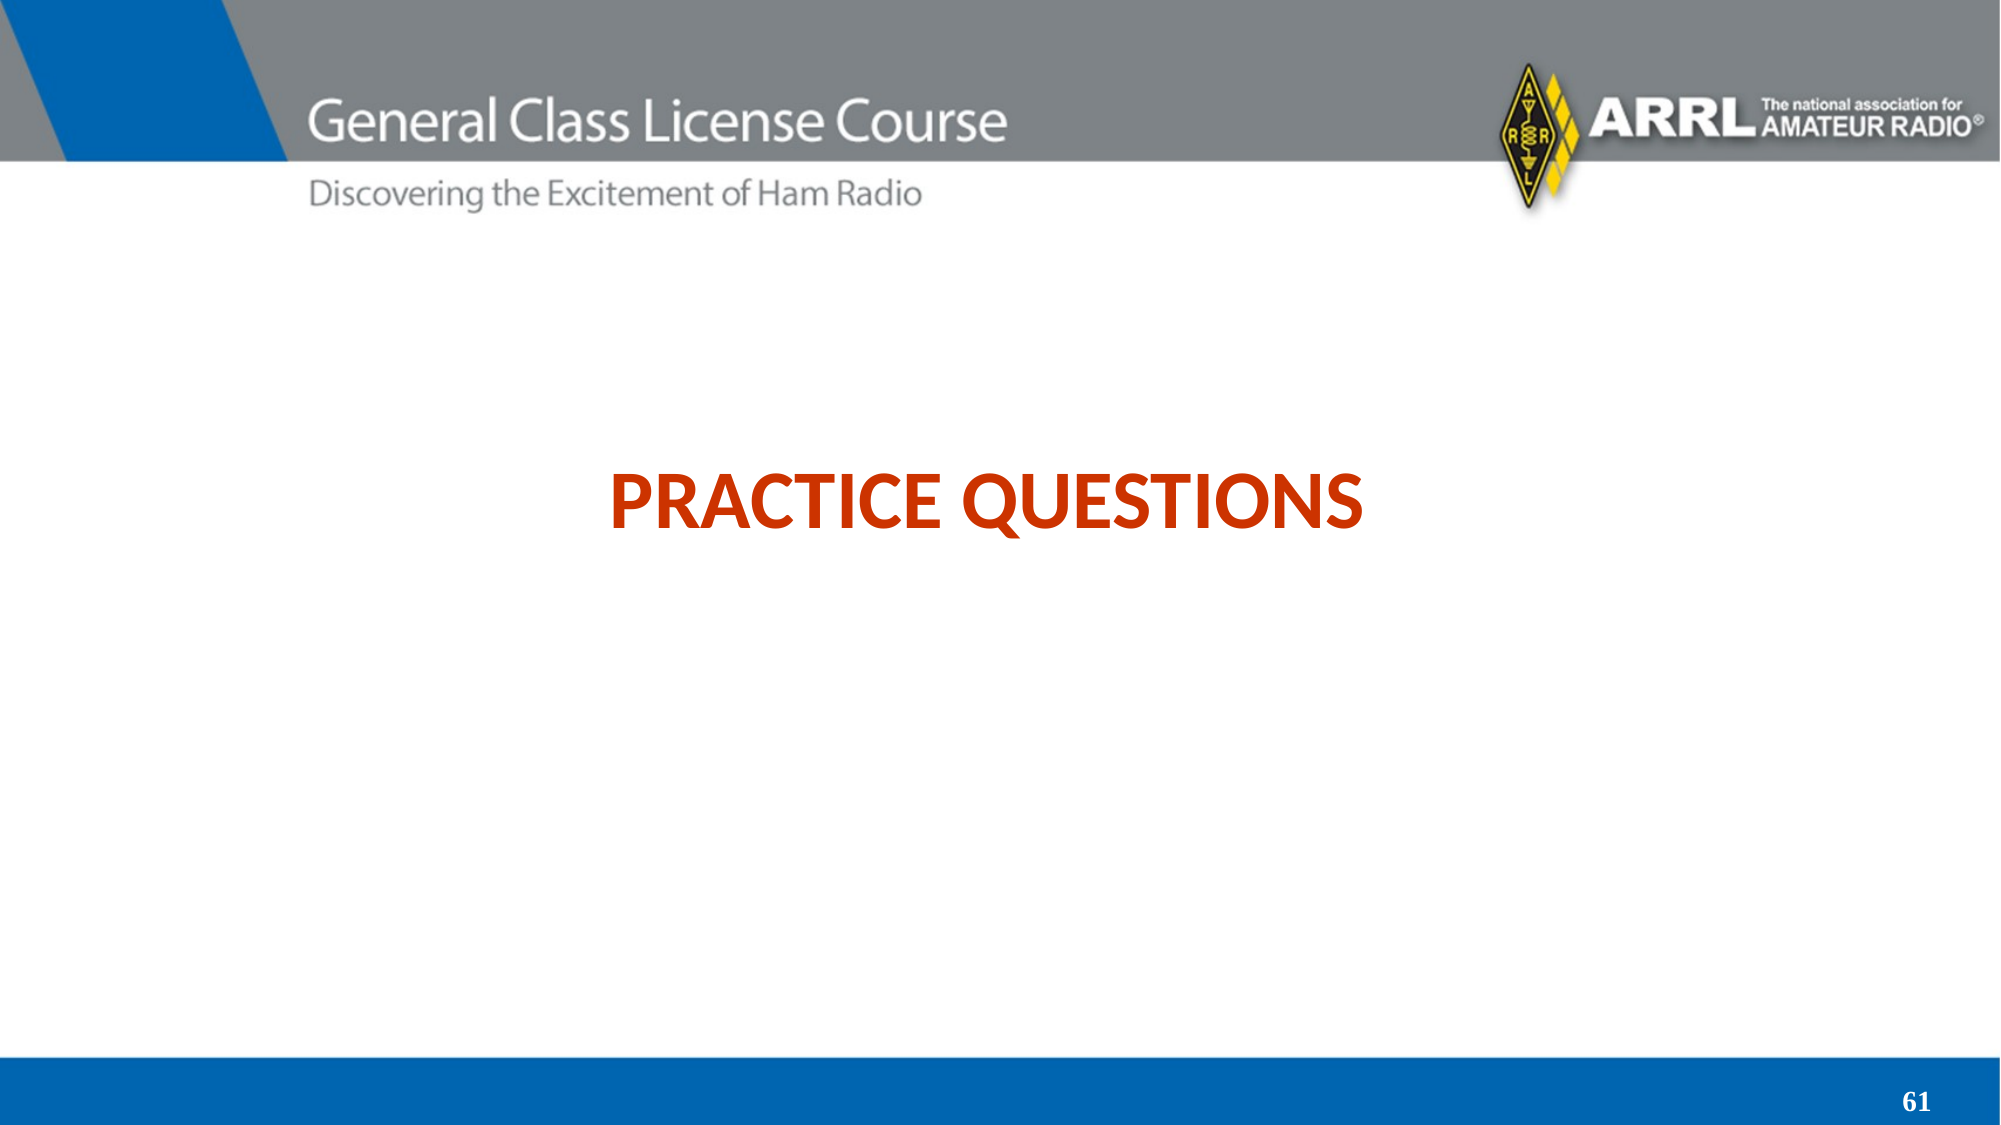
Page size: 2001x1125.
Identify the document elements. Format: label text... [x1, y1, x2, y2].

picture [0, 0, 2001, 1125]
title PRACTICE QUESTIONS [87, 437, 1888, 625]
